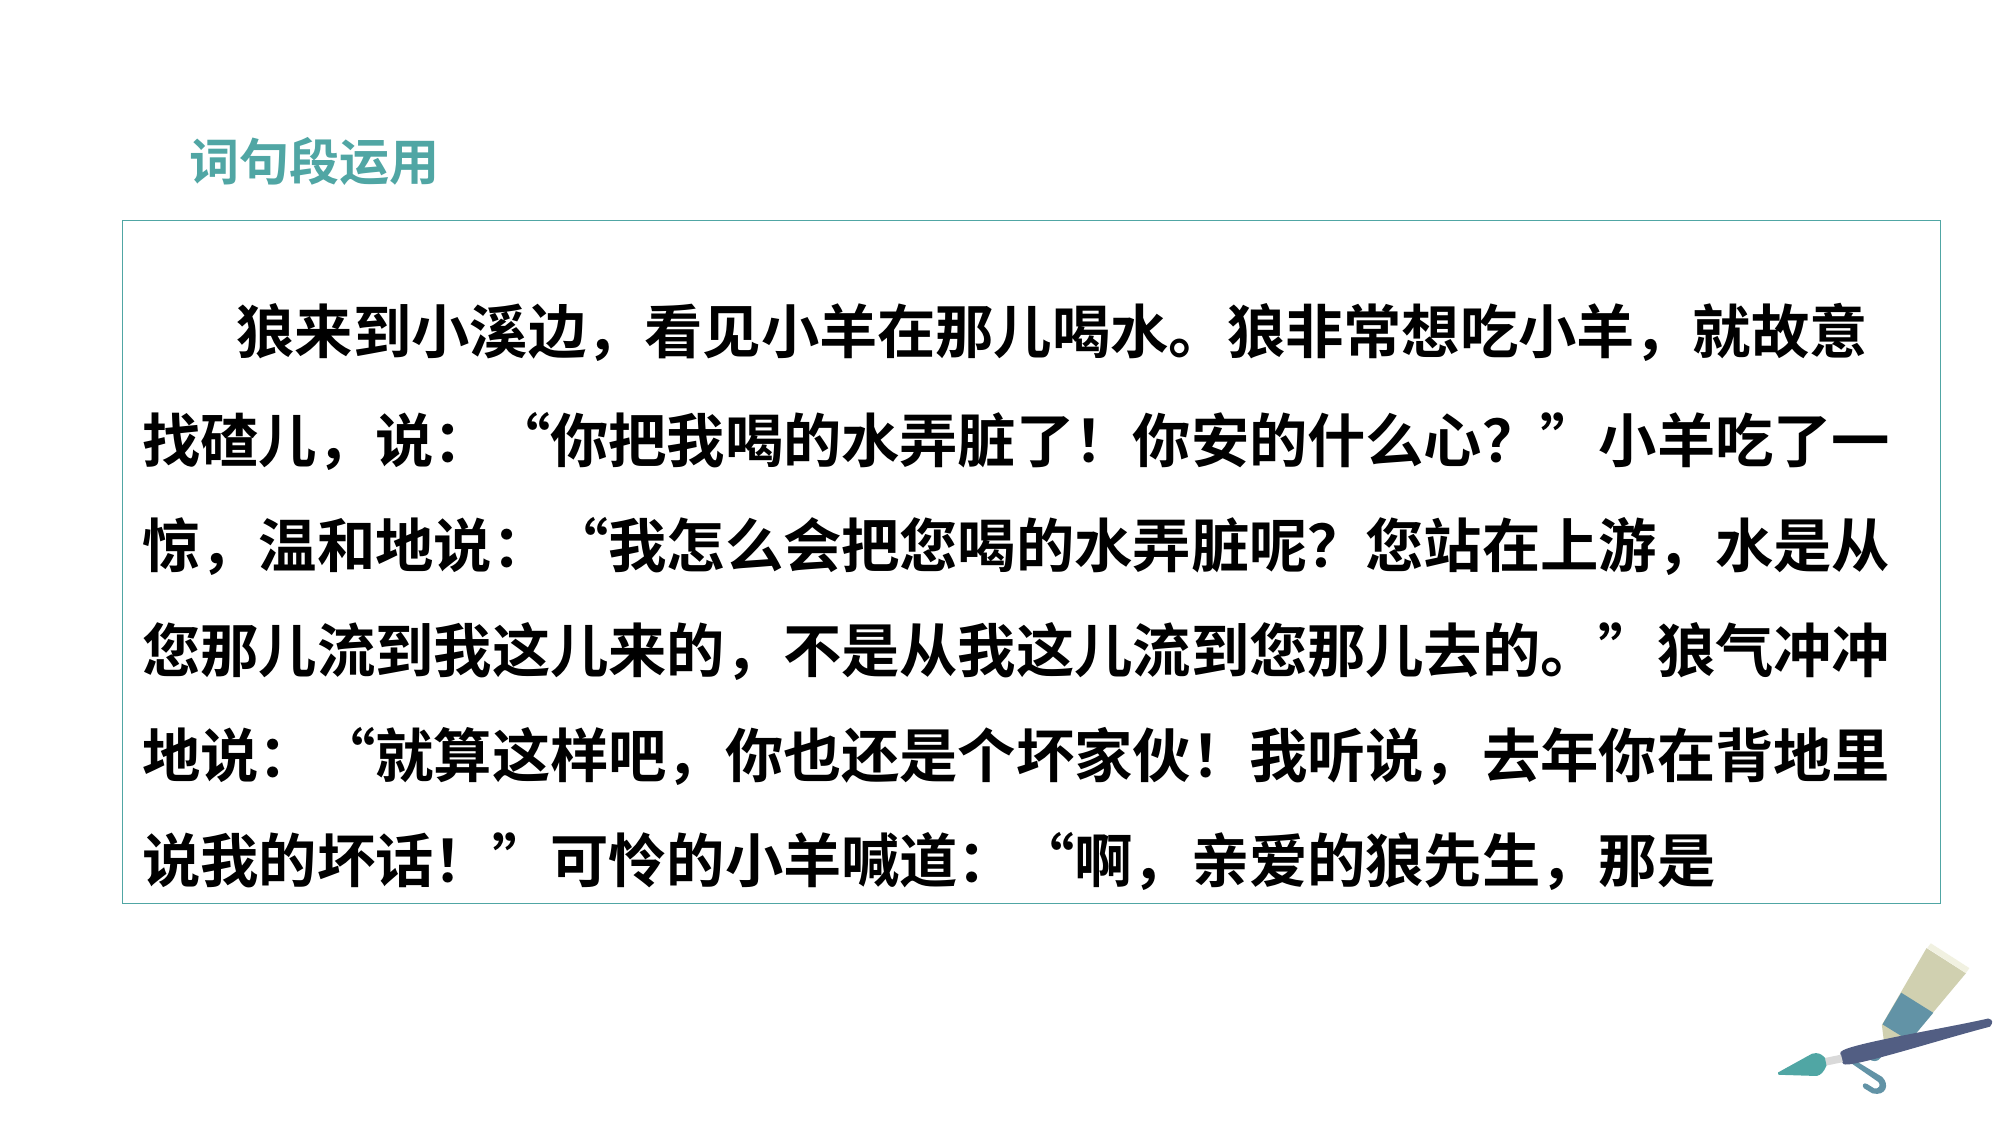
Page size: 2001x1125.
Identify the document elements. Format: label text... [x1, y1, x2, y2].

text_box 词句段运用 [174, 123, 455, 199]
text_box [1811, 945, 1974, 1125]
text_box 狼来到小溪边，看见小羊在那儿喝水。狼非常想吃小羊，就故意找碴儿，说：“你把我喝的水弄脏了！你安的什么心？”小羊吃了一惊，温和地说：“我怎么会把您喝的水弄脏呢？您站在上游，水是从您那儿流到我这儿来的，不是从我这儿流到您那儿去的。”狼气冲冲地说：“就算这样吧，你也还是个坏家伙！我听说，去年你在背地里说我的坏话！”可怜的小羊喊道：“啊，亲爱的狼先生，那是 [122, 220, 1941, 904]
